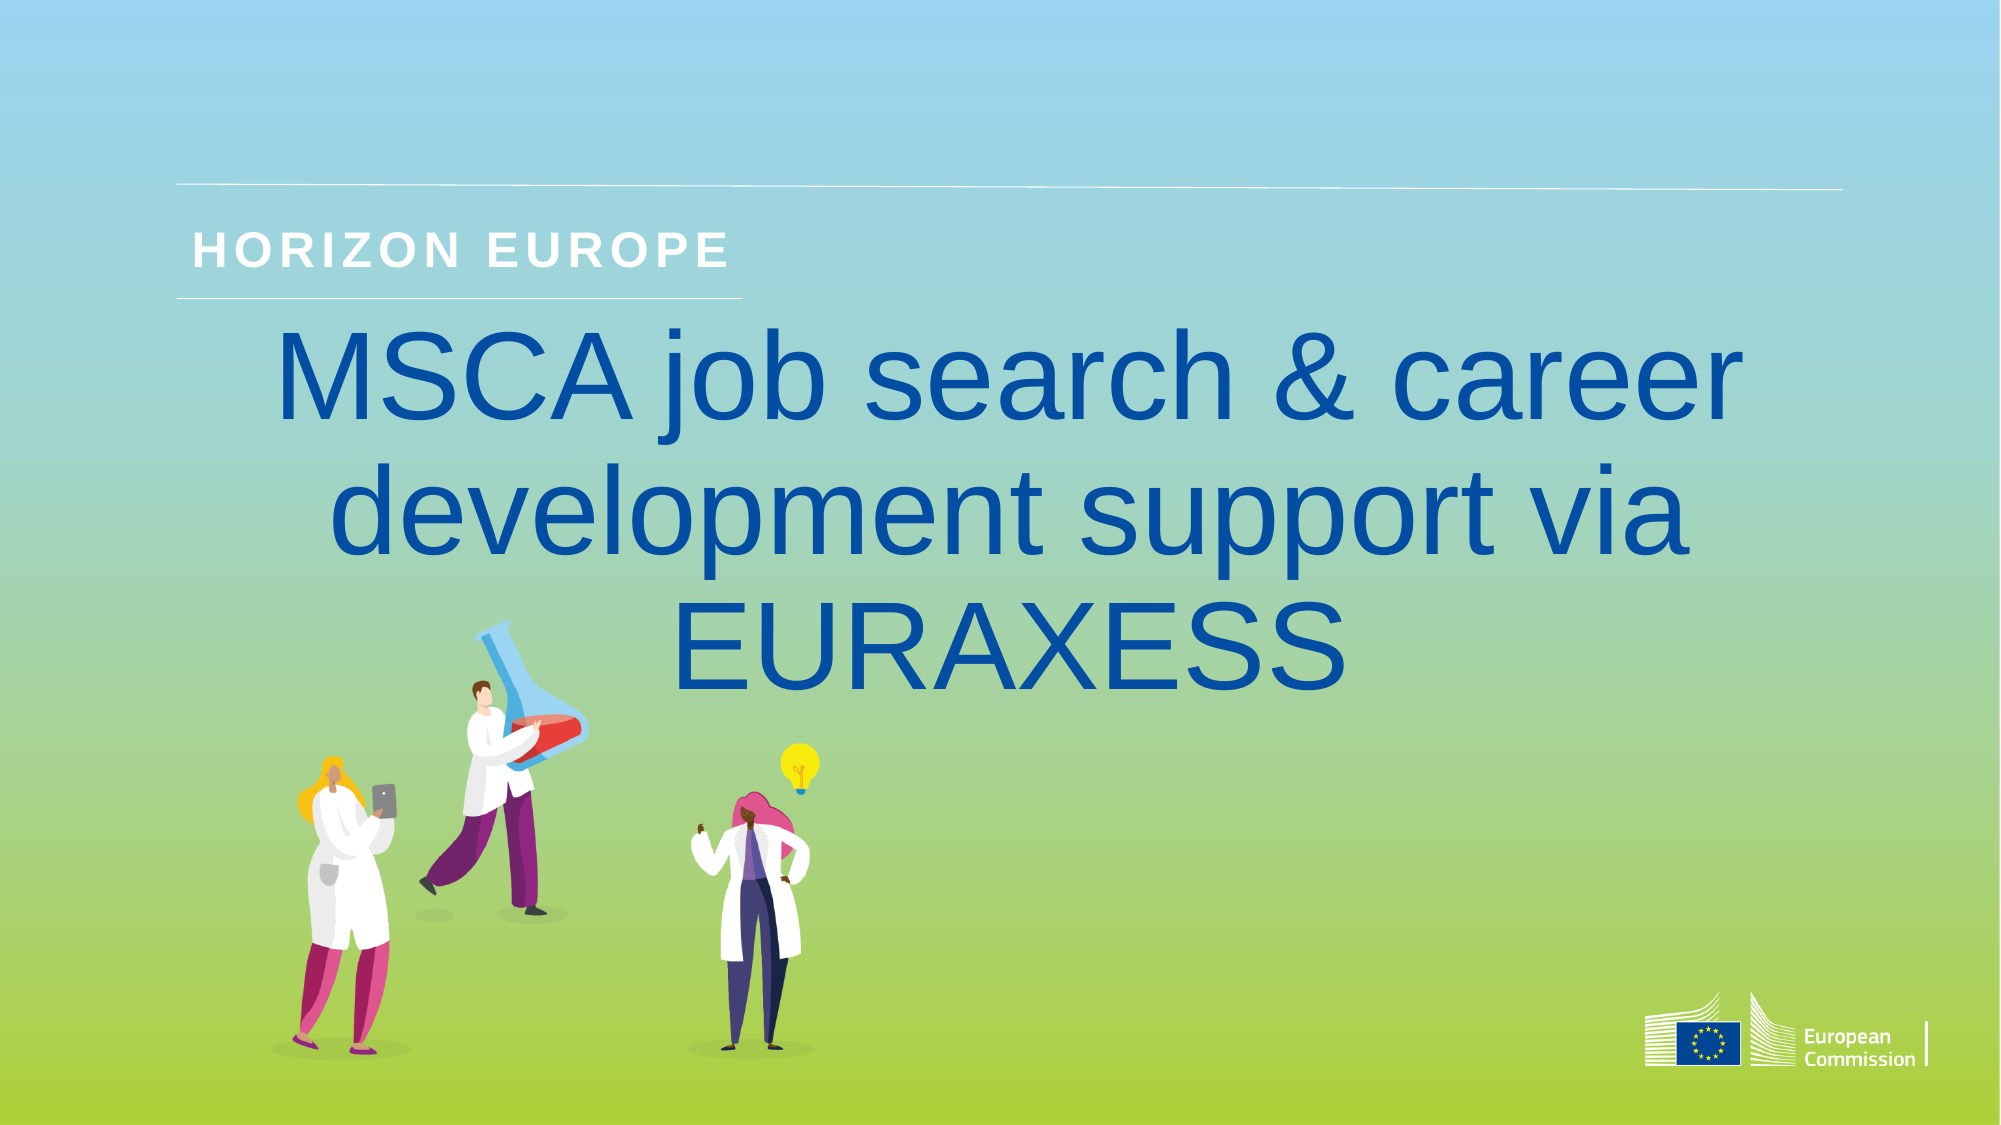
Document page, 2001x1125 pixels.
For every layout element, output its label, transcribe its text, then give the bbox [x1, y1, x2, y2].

subtitle HORIZON EUROPE [176, 210, 1843, 291]
picture [0, 0, 2000, 1125]
title MSCA job search & career development support via EURAXESS [176, 303, 1843, 591]
